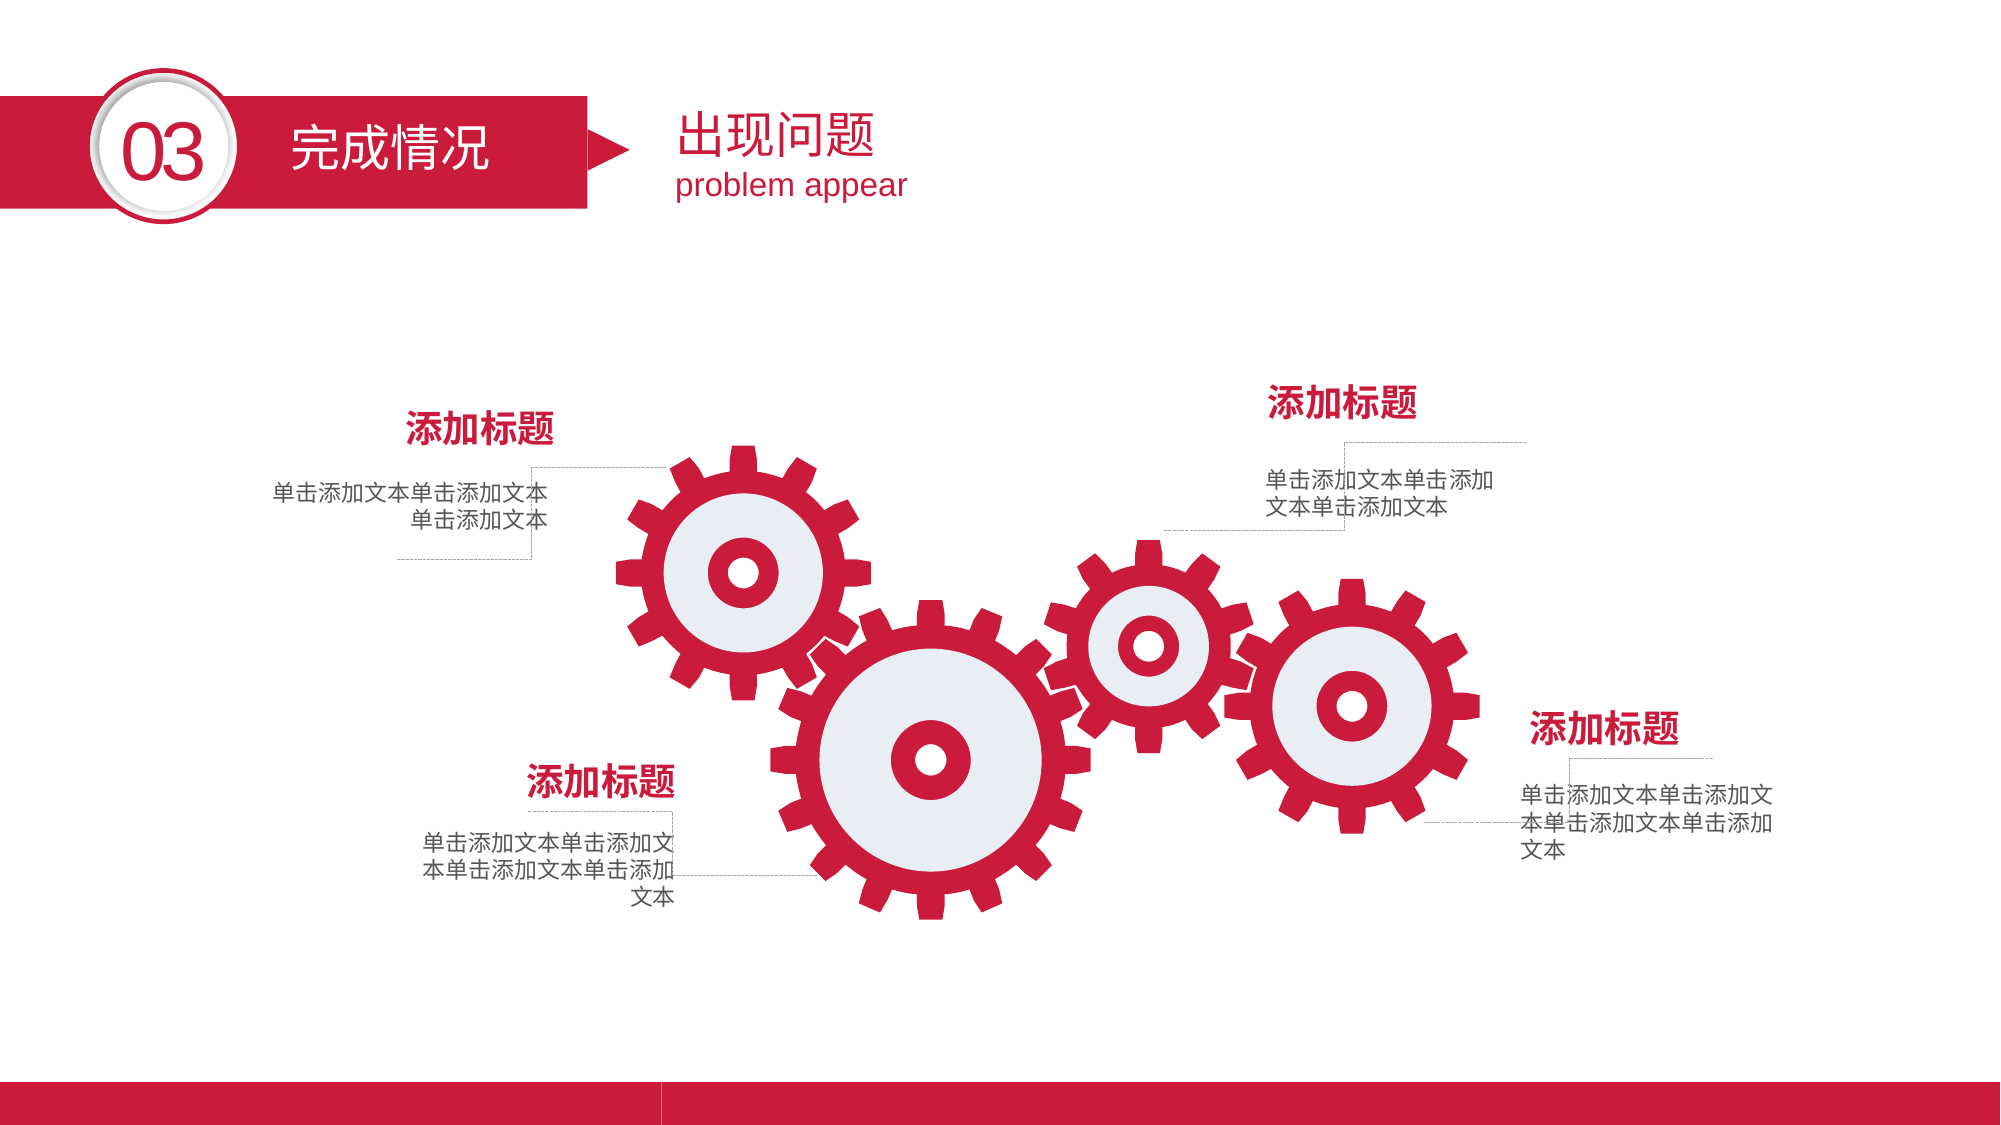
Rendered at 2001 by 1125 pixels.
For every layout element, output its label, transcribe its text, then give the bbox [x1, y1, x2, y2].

text_box 单击添加文本单击添加文本单击添加文本 [260, 459, 561, 539]
text_box 单击添加文本单击添加文本单击添加文本单击添加文本 [405, 809, 688, 917]
text_box [661, 1081, 1330, 1125]
text_box 添加标题 [378, 399, 582, 456]
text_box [527, 811, 817, 876]
text_box 添加标题 [1241, 373, 1444, 430]
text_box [1043, 540, 1254, 754]
text_box 出现问题 problem appear [660, 96, 1101, 211]
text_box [252, 96, 630, 209]
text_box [0, 96, 87, 209]
text_box [1330, 1081, 2000, 1125]
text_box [397, 467, 666, 560]
text_box 添加标题 [514, 752, 717, 809]
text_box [87, 70, 252, 222]
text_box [1163, 442, 1527, 531]
text_box [0, 1081, 661, 1125]
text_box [615, 445, 871, 701]
text_box 单击添加文本单击添加文本单击添加文本单击添加文本 [1509, 762, 1792, 869]
text_box 添加标题 [1518, 699, 1721, 756]
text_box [1424, 758, 1714, 823]
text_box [1224, 578, 1480, 834]
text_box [770, 600, 1091, 920]
